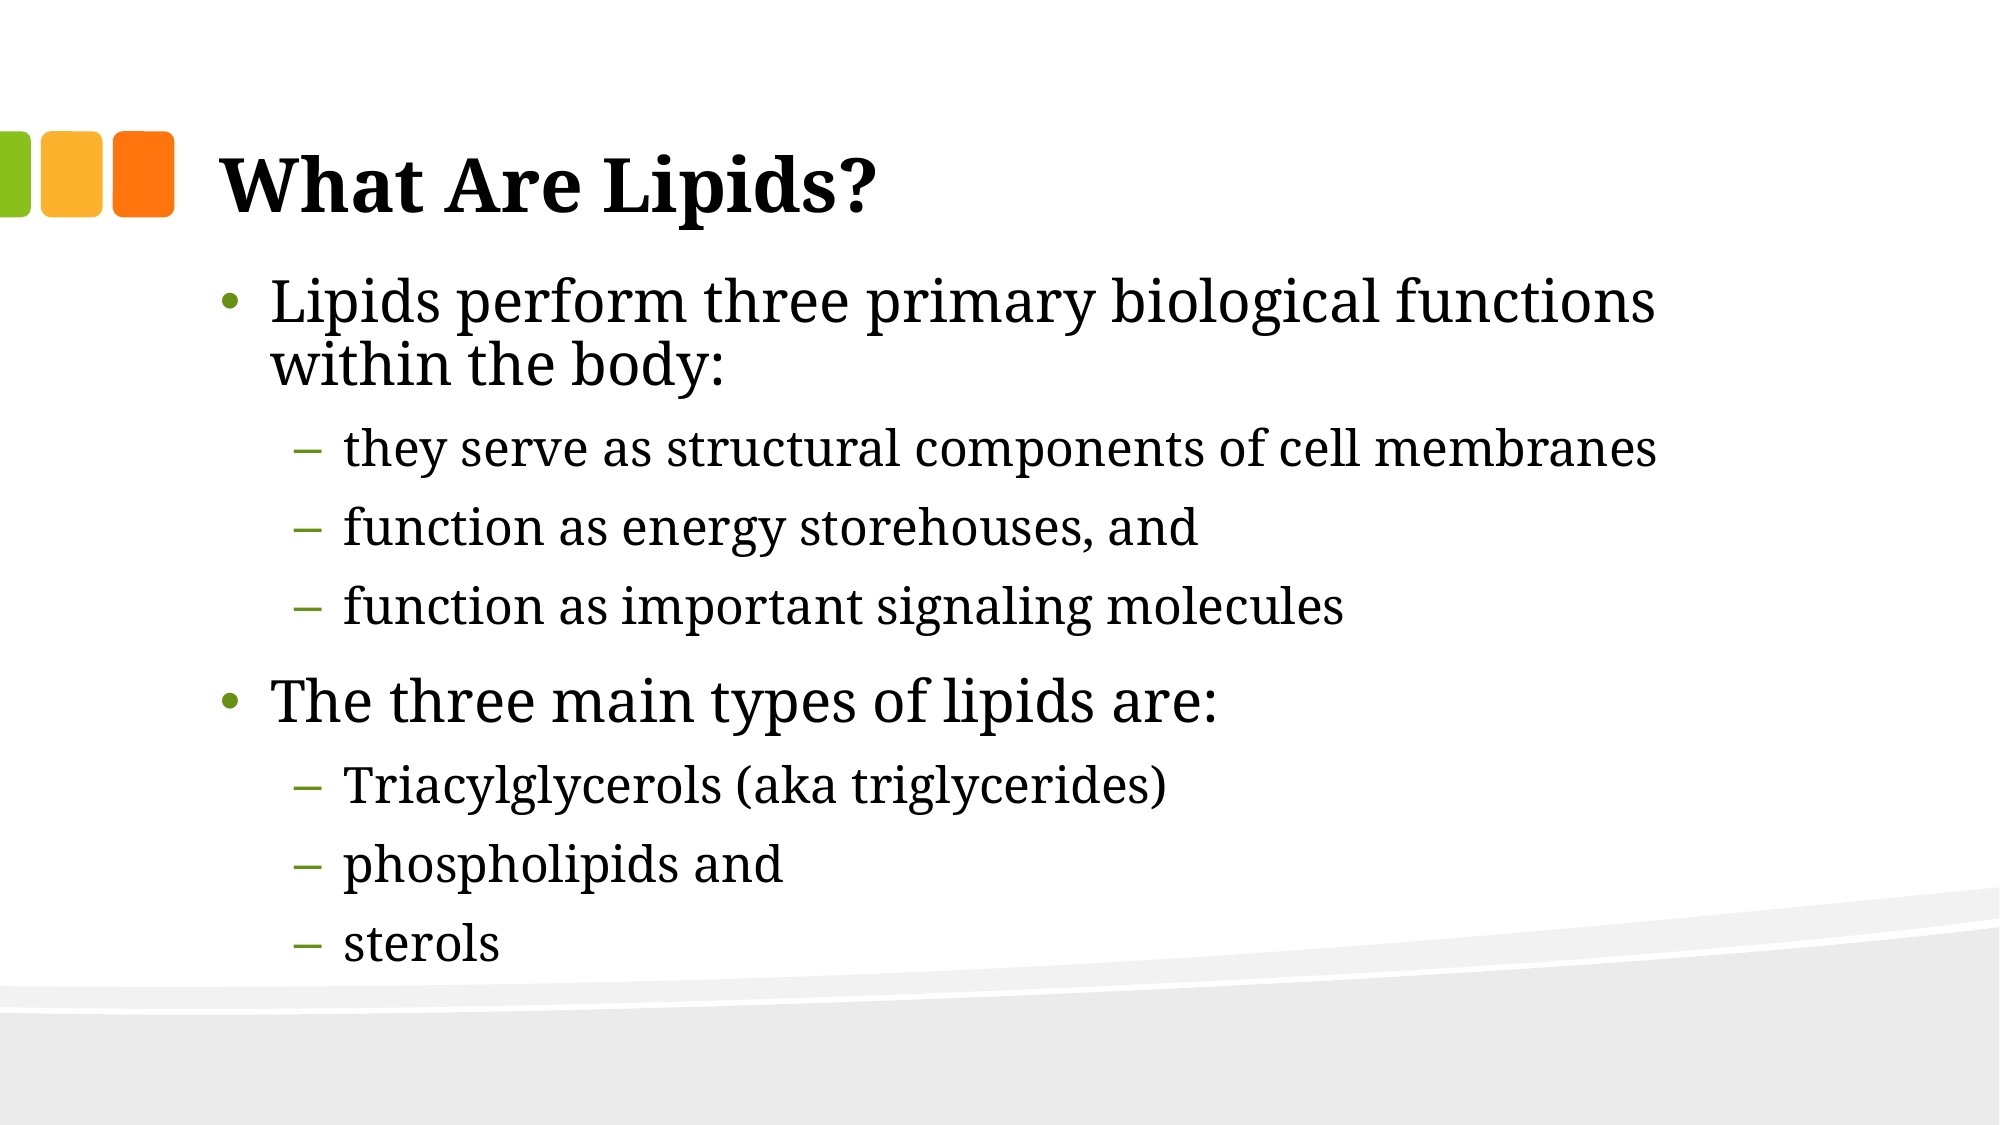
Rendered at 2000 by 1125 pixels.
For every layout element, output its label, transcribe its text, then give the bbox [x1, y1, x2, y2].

list Lipids perform three primary biological functions within the body: they serve as structural components of cell membranes function as energy storehouses, and function as important signaling molecules The three main types of lipids are: Triacylglycerols (aka triglycerides) phospholipids and sterols [199, 262, 1850, 1075]
title What Are Lipids? [199, 24, 1800, 238]
